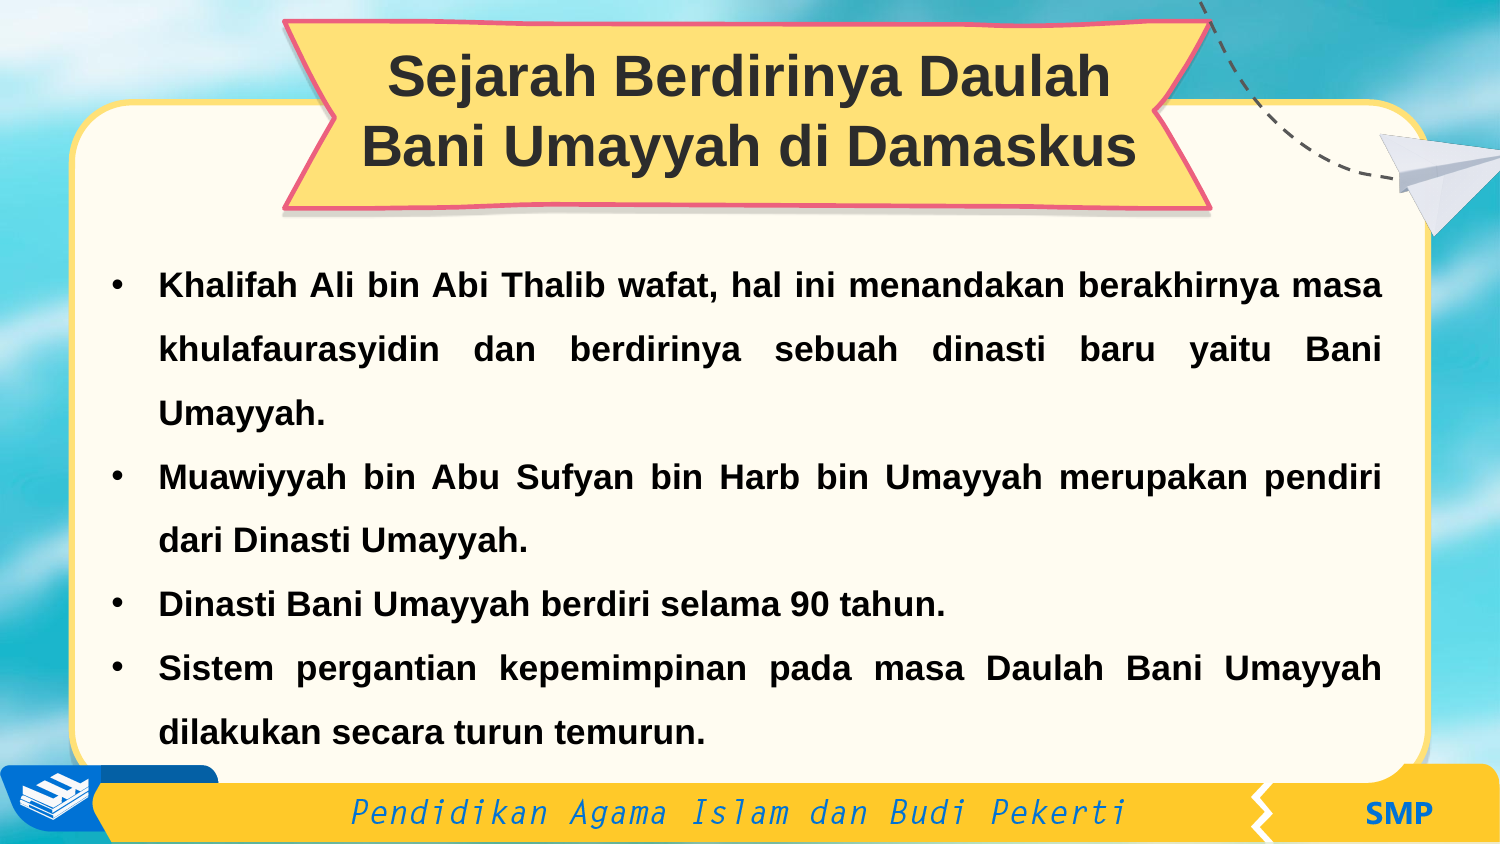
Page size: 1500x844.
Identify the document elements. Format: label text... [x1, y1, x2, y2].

picture [0, 0, 1500, 844]
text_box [976, 0, 1500, 130]
text_box Khalifah Ali bin Abi Thalib wafat, hal ini menandakan berakhirnya masa khulafaurasyidin dan berdirinya sebuah dinasti baru yaitu Bani Umayyah. Muawiyyah bin Abu Sufyan bin Harb bin Umayyah merupakan pendiri dari Dinasti Umayyah. Dinasti Bani Umayyah berdiri selama 90 tahun. Sistem pergantian kepemimpinan pada masa Daulah Bani Umayyah dilakukan secara turun temurun. [96, 233, 1398, 759]
title Sejarah Berdirinya Daulah Bani Umayyah di Damaskus [325, 70, 1175, 146]
text_box [284, 21, 971, 103]
text_box [284, 134, 1211, 209]
